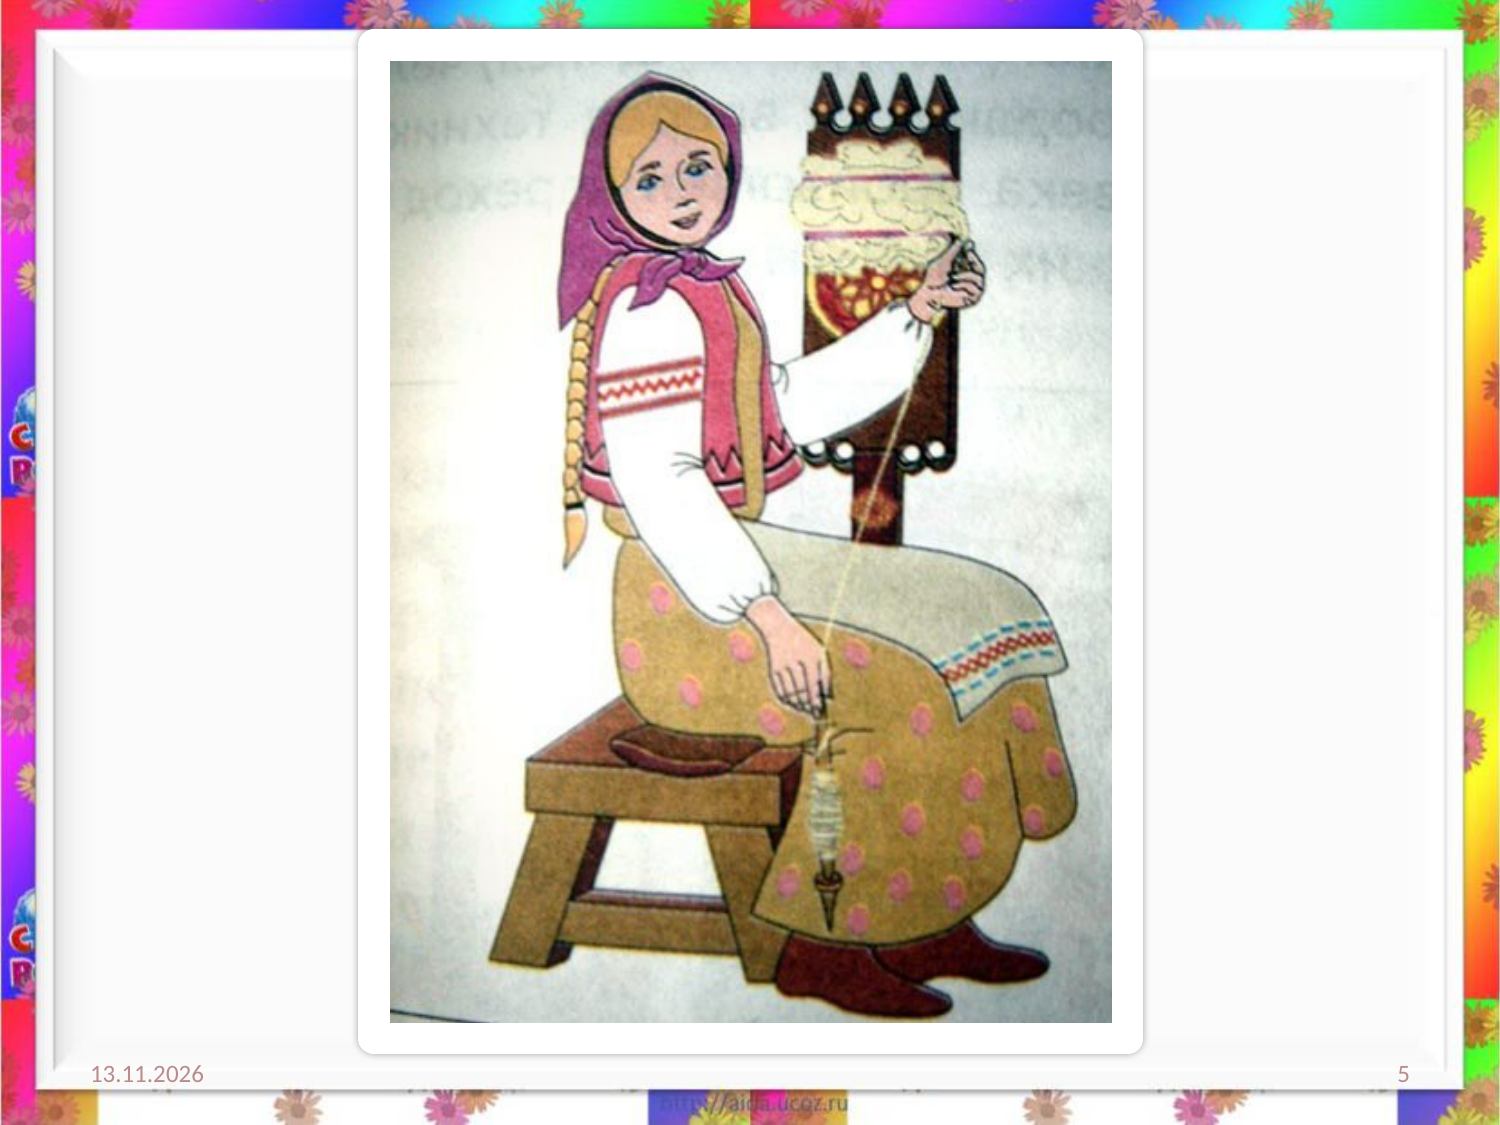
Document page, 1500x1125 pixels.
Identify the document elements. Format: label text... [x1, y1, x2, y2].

picture [0, 0, 1500, 1125]
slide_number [75, 1042, 425, 1103]
slide_number 5 [1074, 1042, 1425, 1103]
